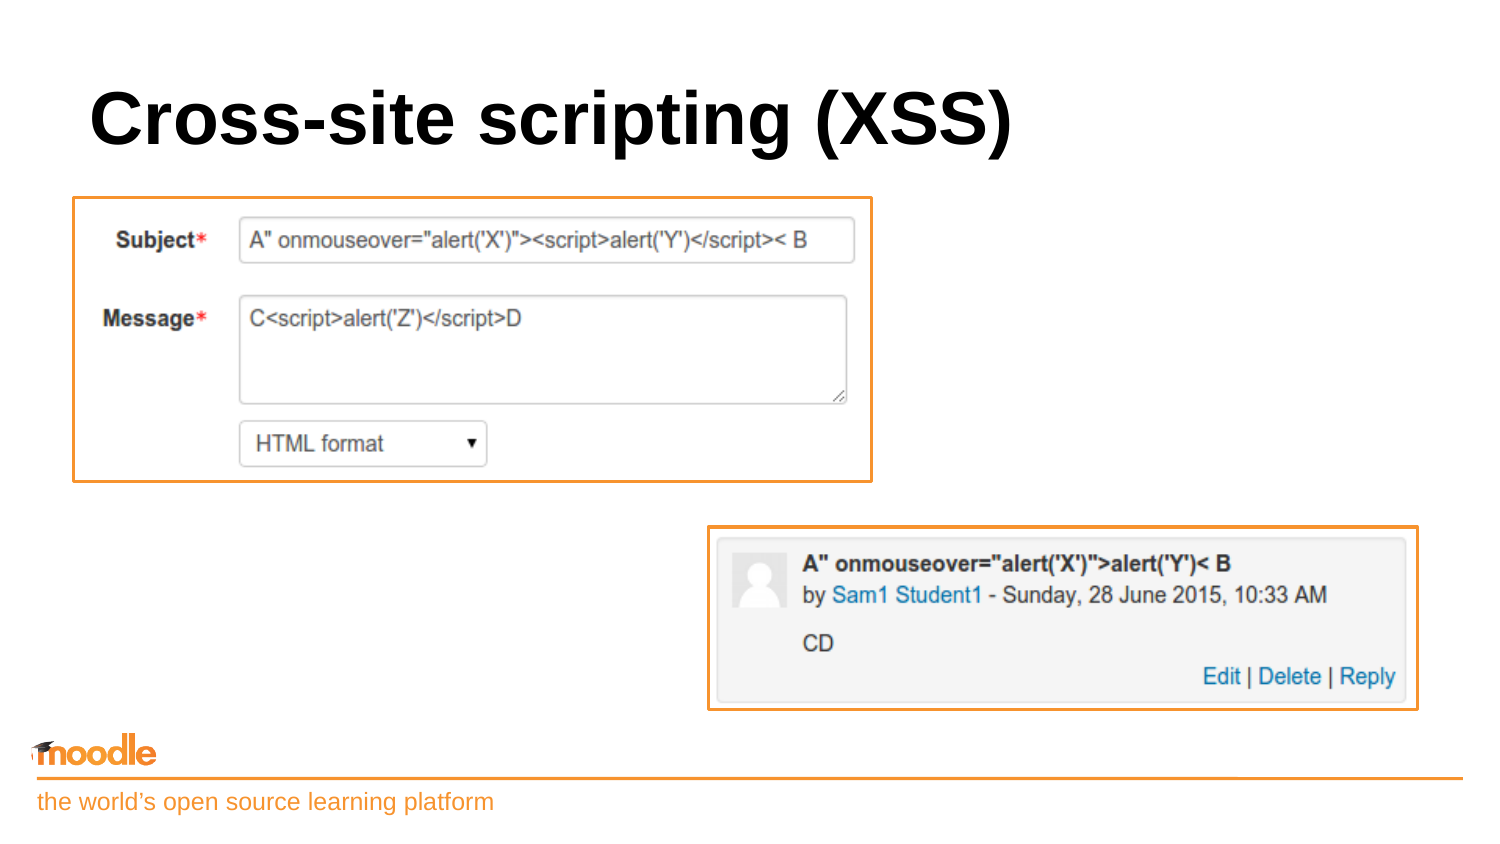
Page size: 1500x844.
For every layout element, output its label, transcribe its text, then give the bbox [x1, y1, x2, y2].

picture [74, 198, 871, 481]
text_box Cross-site scripting (XSS) [75, 33, 1425, 175]
picture [709, 528, 1416, 709]
text_box the world’s open source learning platform [22, 765, 550, 831]
picture [30, 733, 157, 771]
